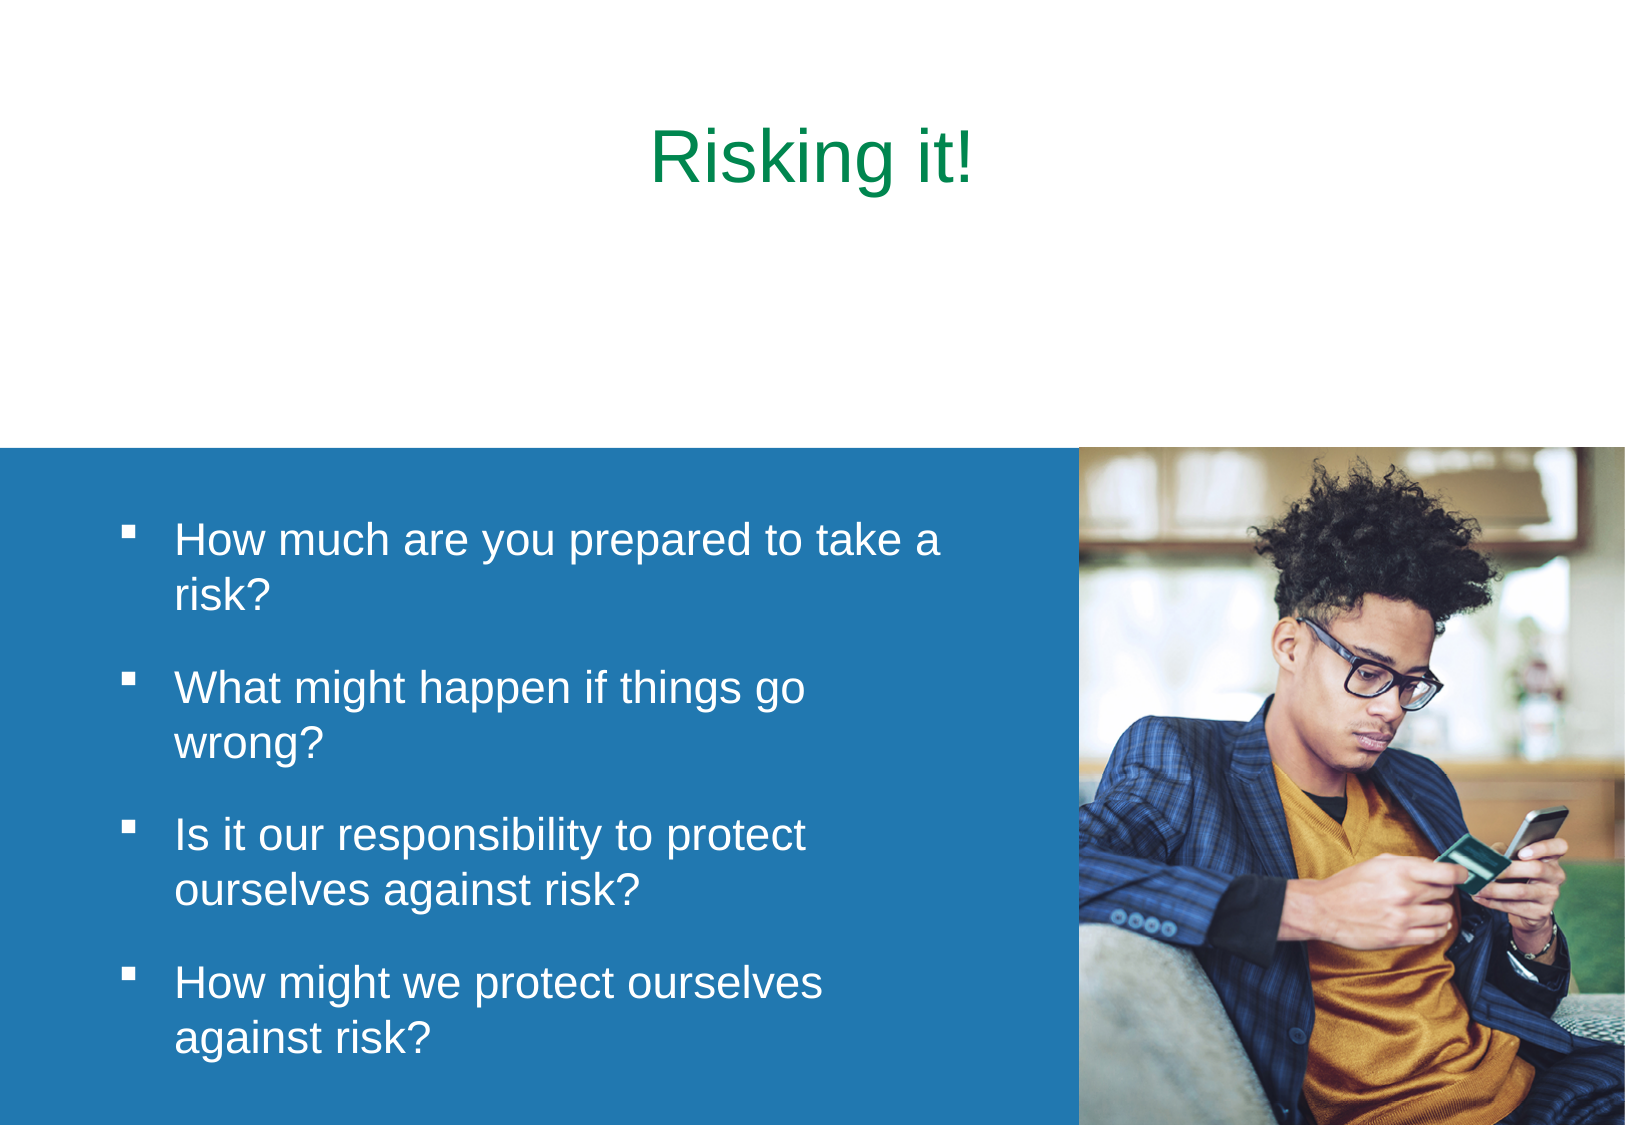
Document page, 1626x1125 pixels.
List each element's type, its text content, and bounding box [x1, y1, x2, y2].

title Risking it! [0, 118, 1625, 208]
text_box [0, 446, 1079, 1125]
picture [1079, 447, 1625, 1125]
text_box How much are you prepared to take a risk? What might happen if things go wrong? Is it our responsibility to protect ourselves against risk? How might we protect ourselves against risk? [118, 447, 942, 1125]
